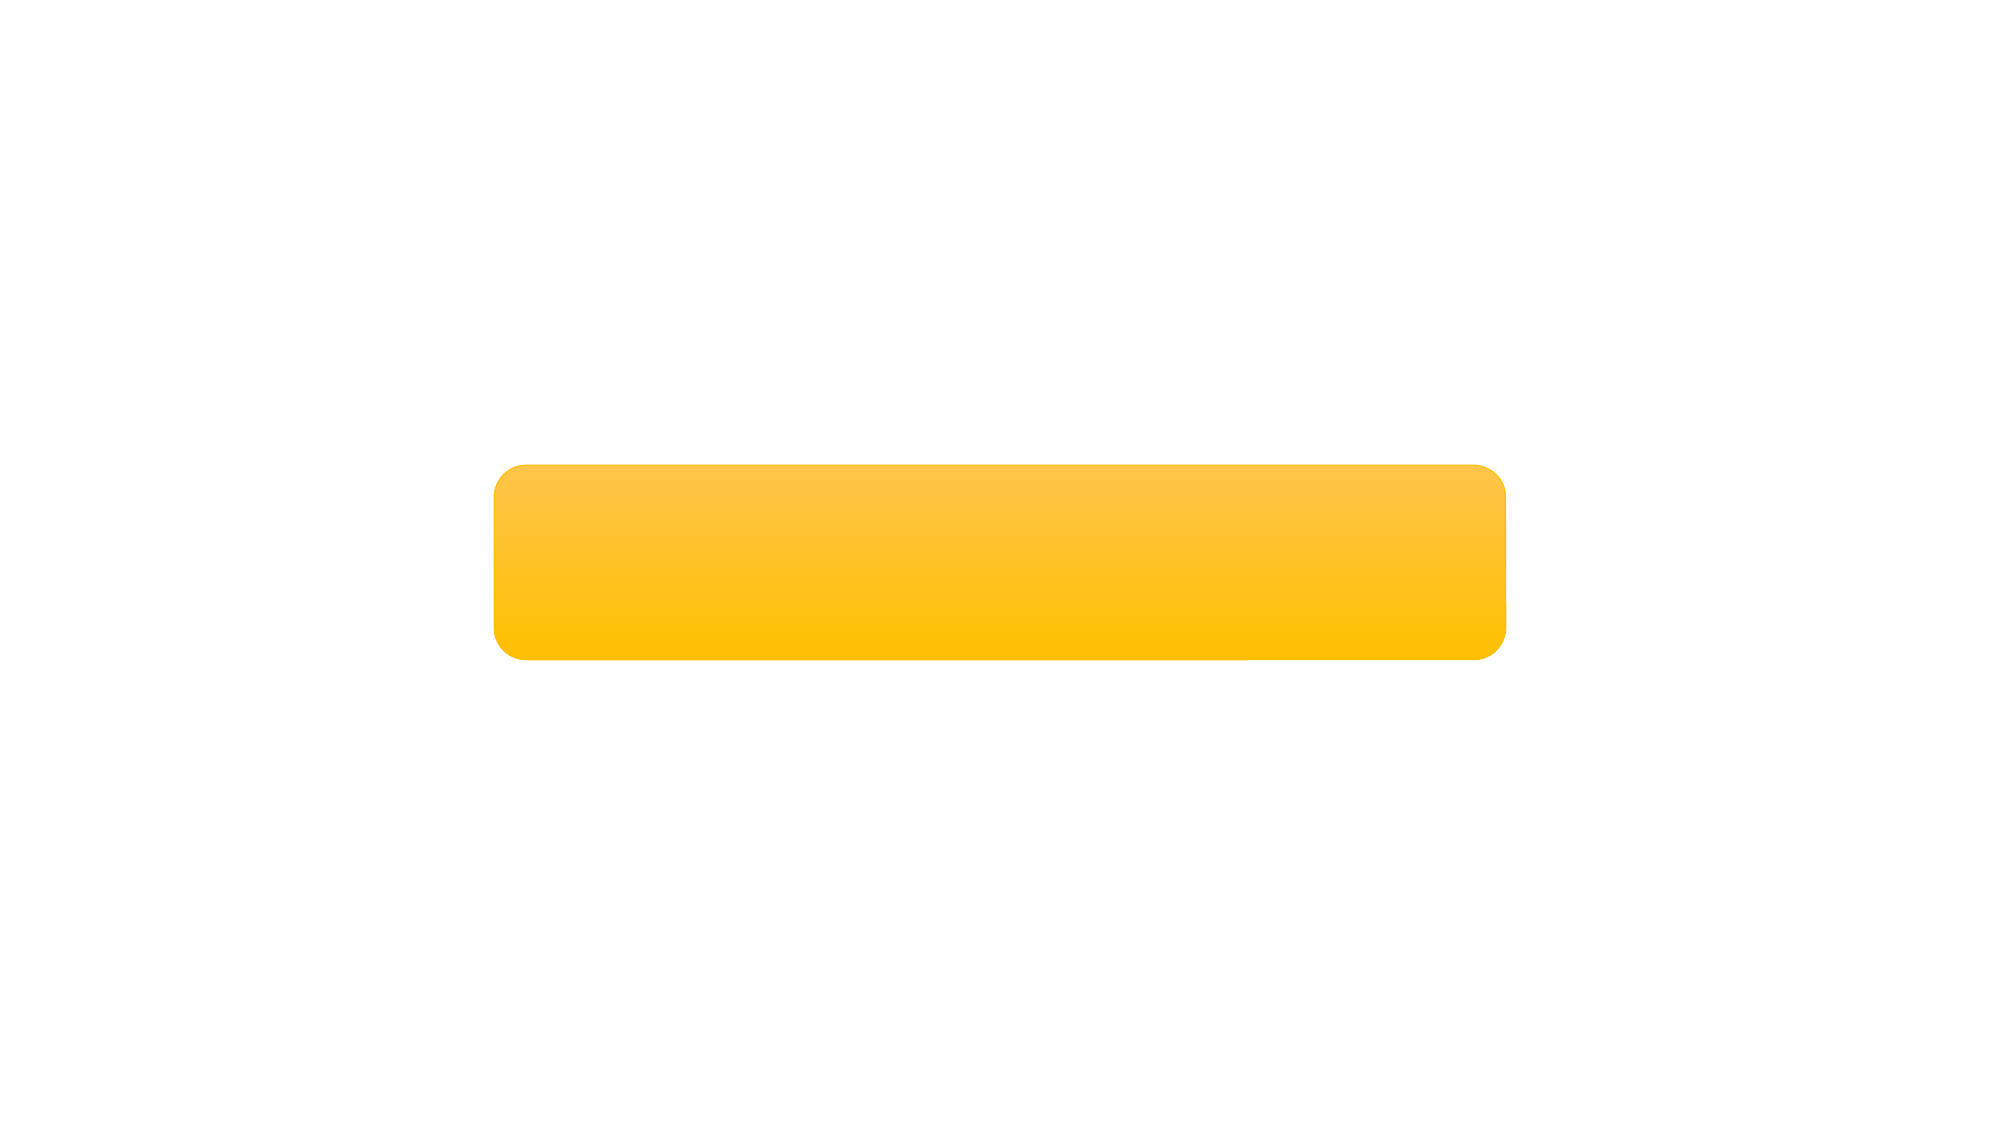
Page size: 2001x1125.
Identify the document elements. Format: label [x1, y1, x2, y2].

text_box [493, 464, 1507, 661]
